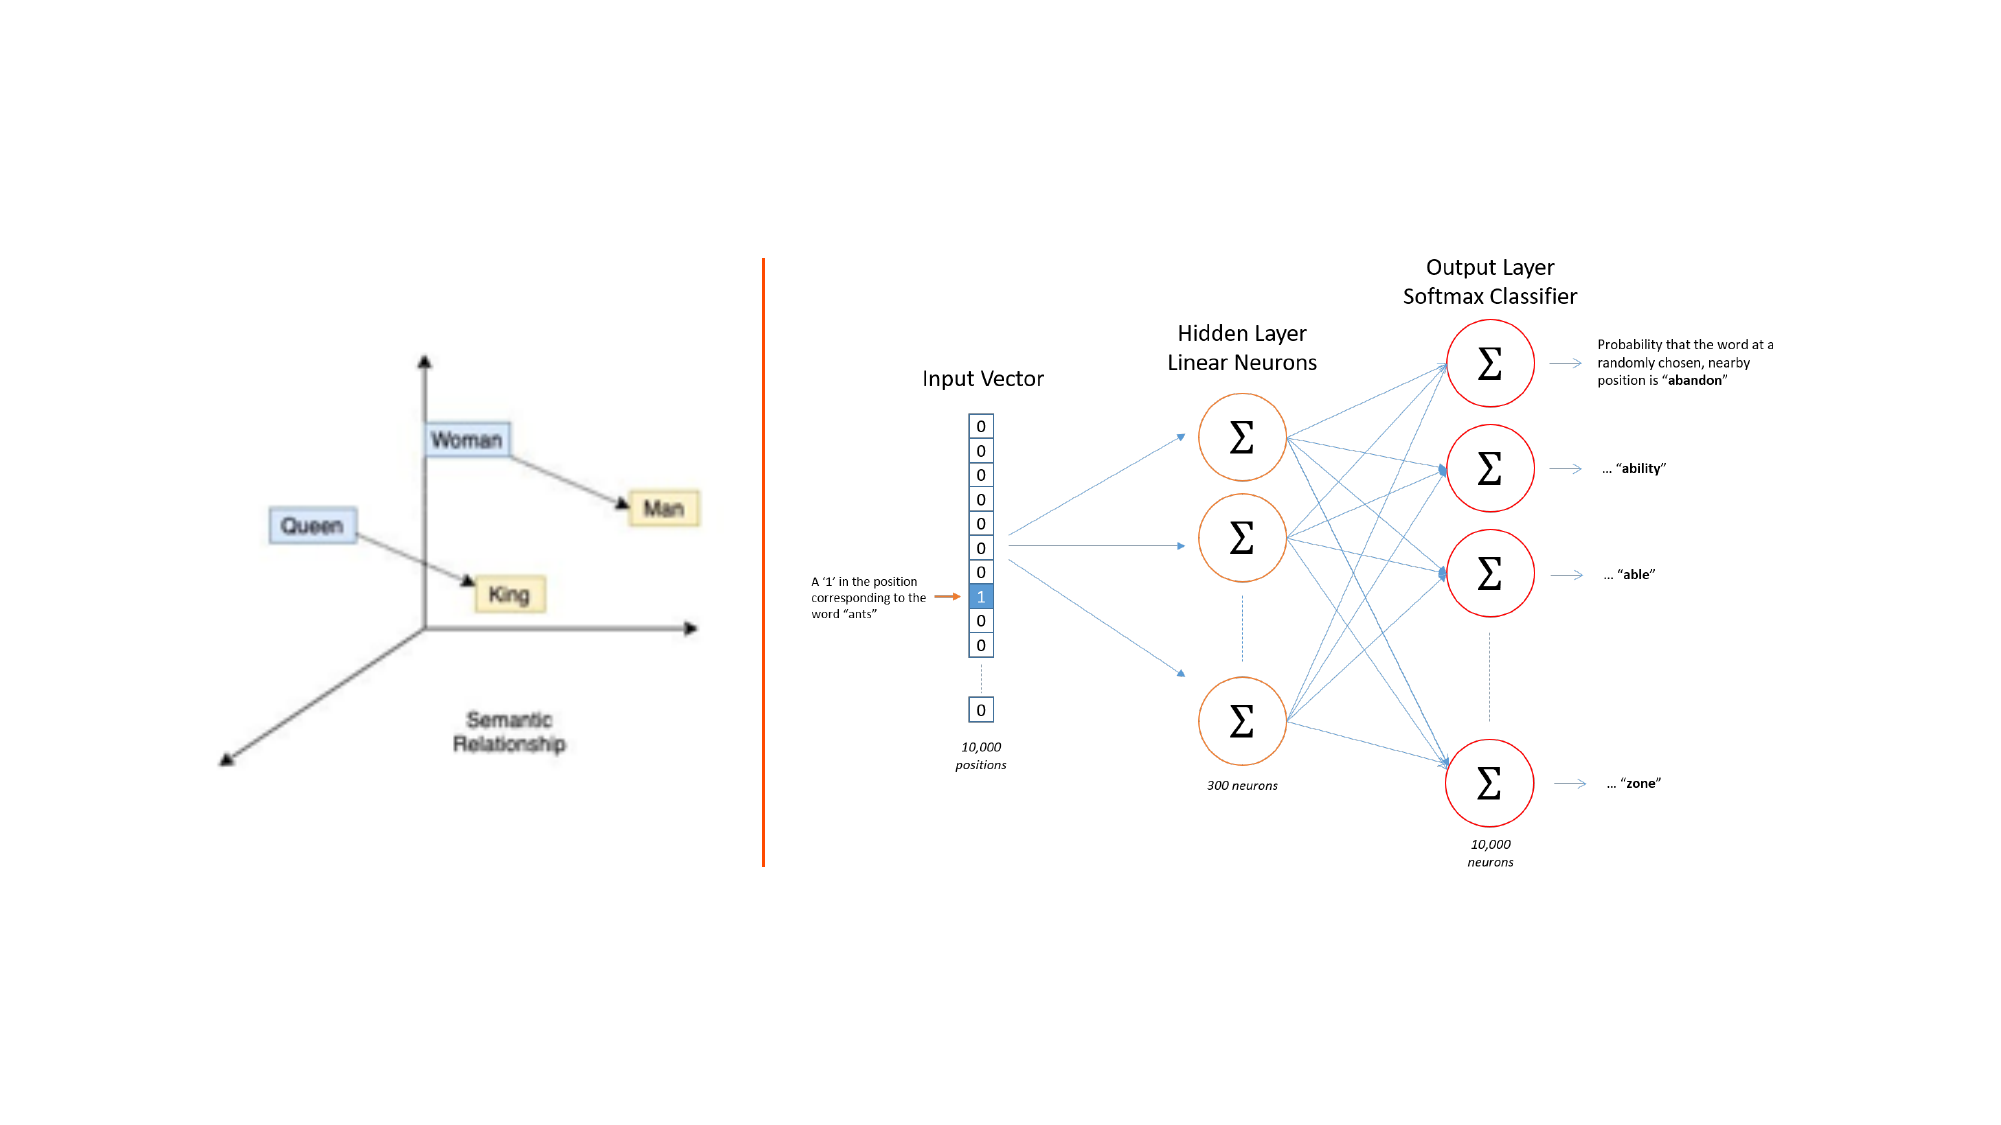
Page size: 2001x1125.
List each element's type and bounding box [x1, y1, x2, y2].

picture [801, 244, 1817, 880]
picture [182, 324, 724, 800]
